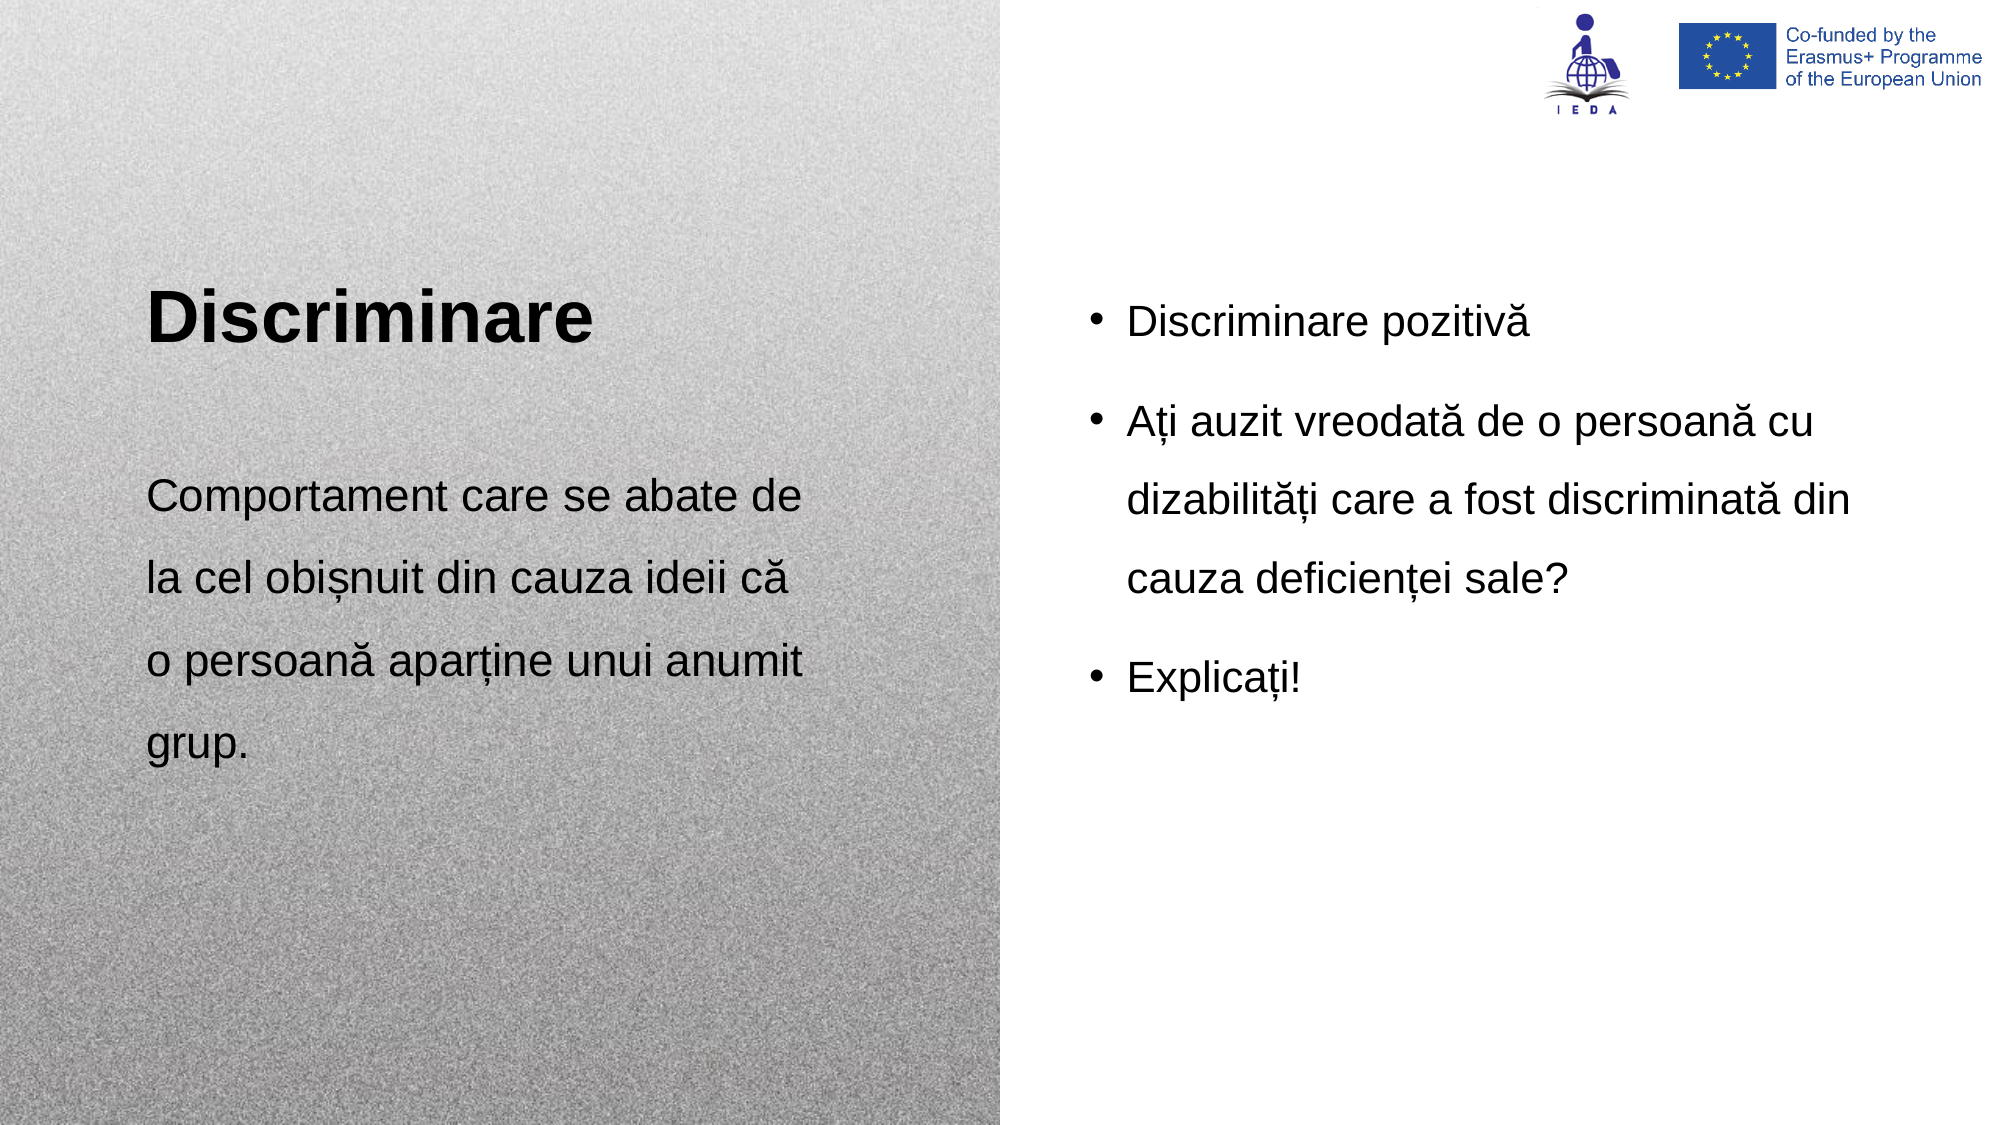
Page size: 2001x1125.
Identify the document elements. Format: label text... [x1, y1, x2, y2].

picture [1528, 0, 1645, 127]
text_box Discriminare pozitivă Ați auzit vreodată de o persoană cu dizabilități care a fost discriminată din cauza deficienței sale? Explicați! [1074, 258, 1956, 695]
picture [0, 0, 1001, 1125]
picture [1677, 22, 2000, 94]
